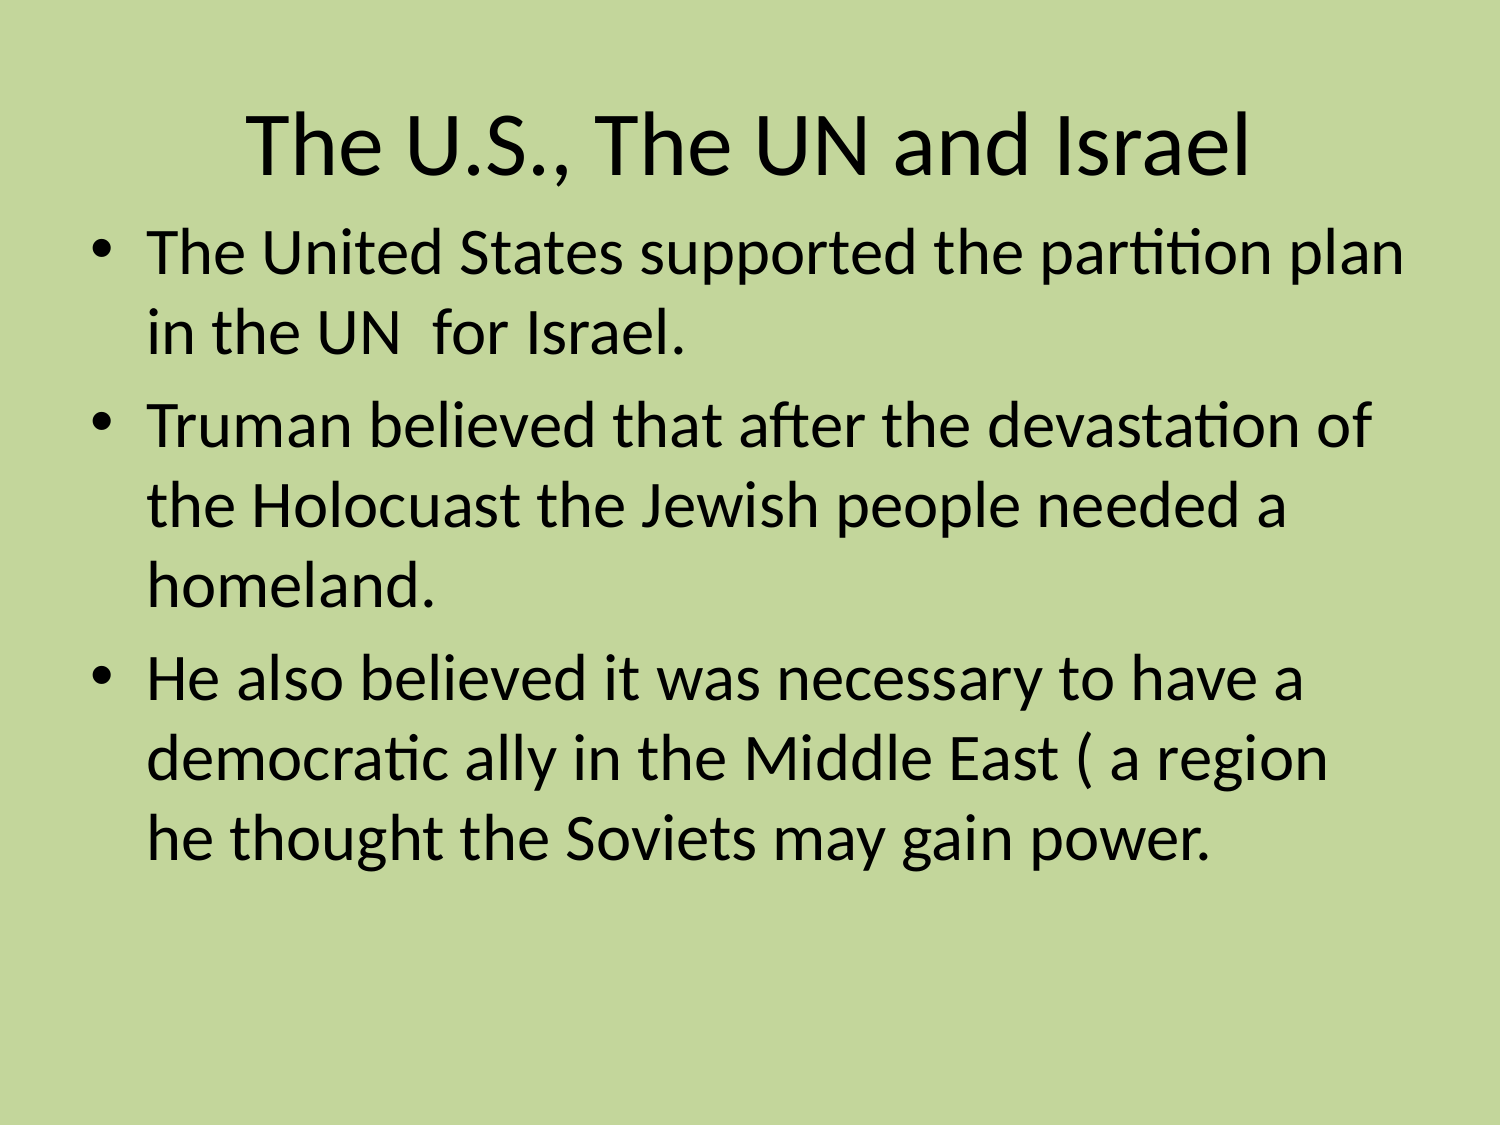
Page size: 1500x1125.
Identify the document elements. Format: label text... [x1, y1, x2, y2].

list The United States supported the partition plan in the UN for Israel. Truman believed that after the devastation of the Holocuast the Jewish people needed a homeland. He also believed it was necessary to have a democratic ally in the Middle East ( a region he thought the Soviets may gain power. [75, 200, 1425, 1005]
title The U.S., The UN and Israel [75, 45, 1425, 200]
